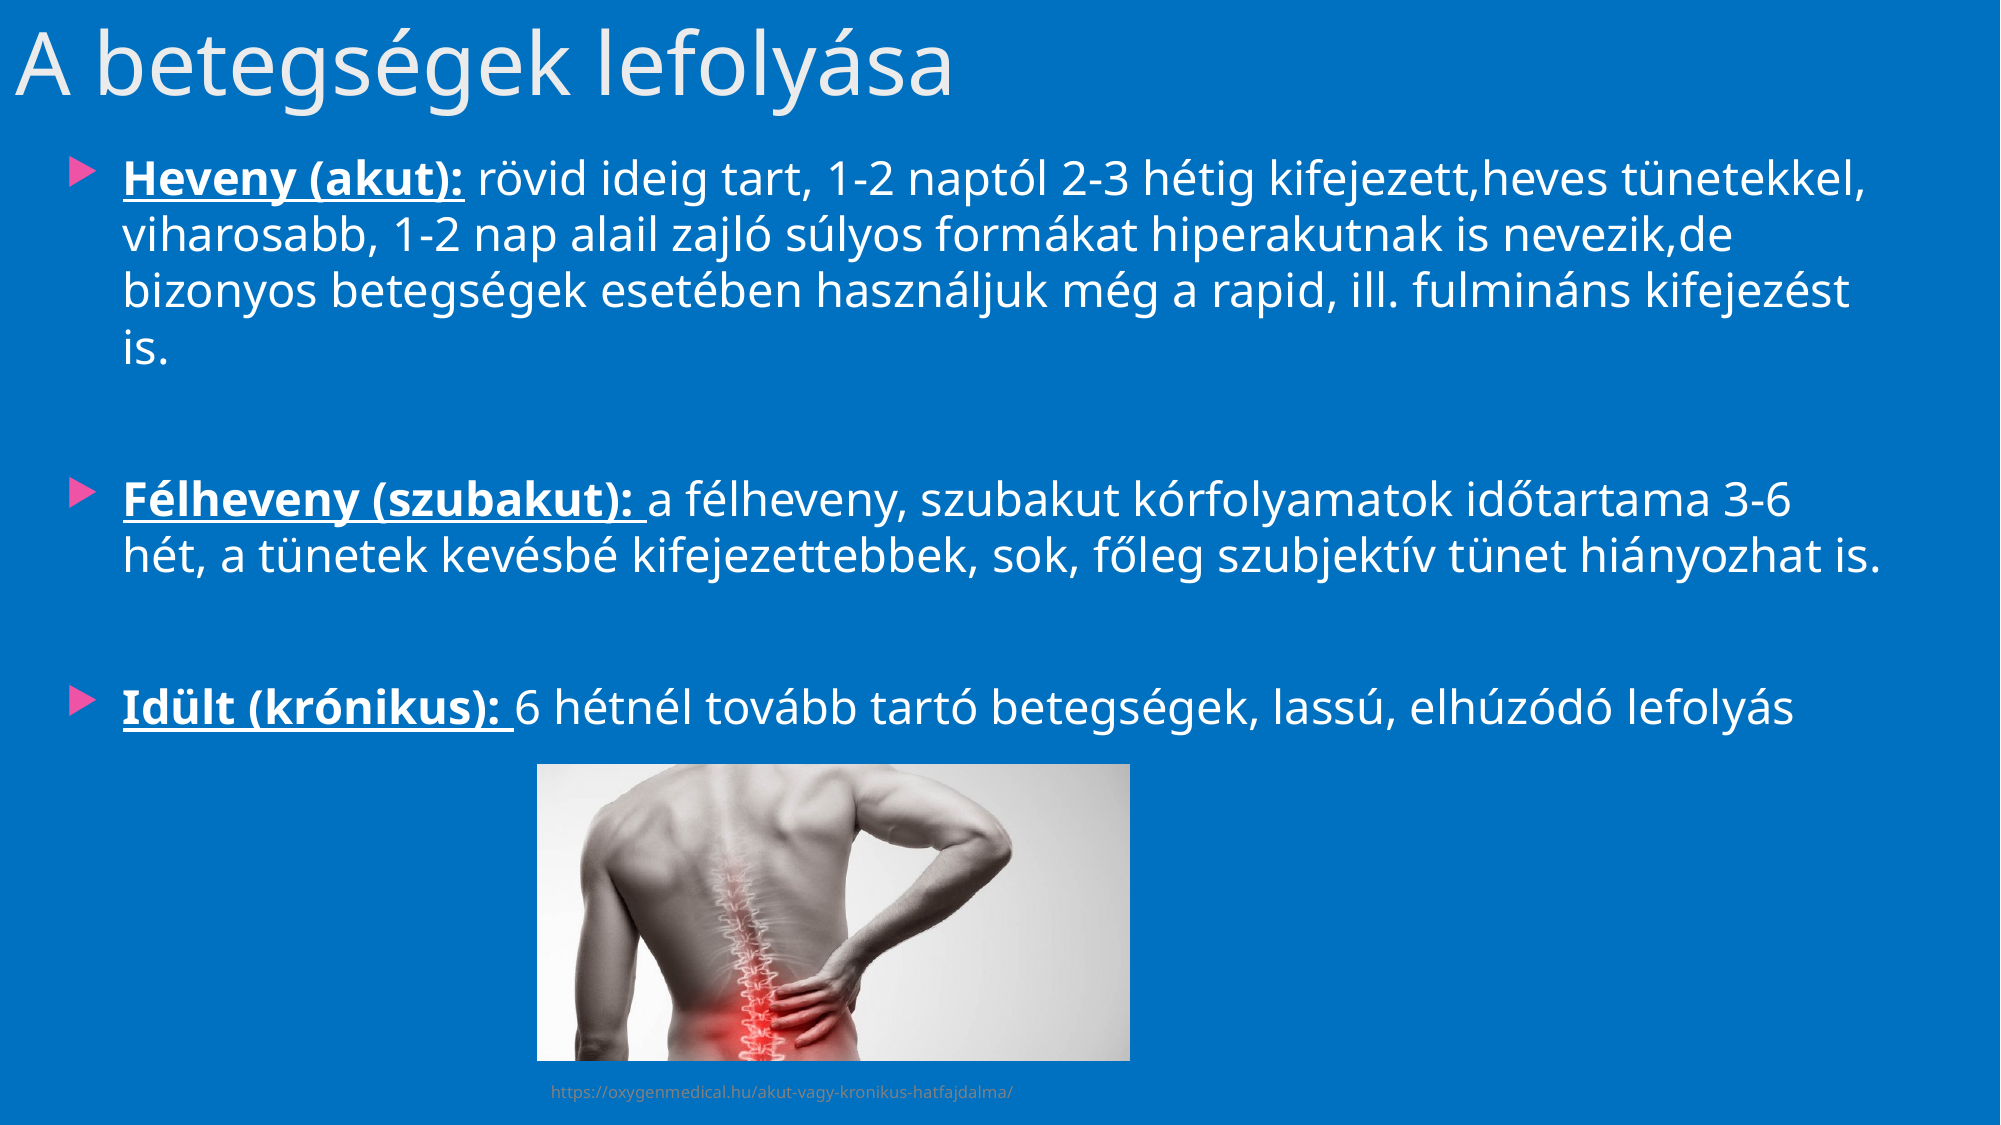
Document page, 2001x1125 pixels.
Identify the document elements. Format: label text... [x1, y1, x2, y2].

text_box https://oxygenmedical.hu/akut-vagy-kronikus-hatfajdalma/ [536, 1074, 1134, 1109]
title A betegségek lefolyása [0, 0, 1701, 192]
list Heveny (akut): rövid ideig tart, 1-2 naptól 2-3 hétig kifejezett,heves tünetekkel, viharosabb, 1-2 nap alail zajló súlyos formákat hiperakutnak is nevezik,de bizonyos betegségek esetében használjuk még a rapid, ill. fulmináns kifejezést is. Félheveny (szubakut): a félheveny, szubakut kórfolyamatok időtartama 3-6 hét, a tünetek kevésbé kifejezettebbek, sok, főleg szubjektív tünet hiányozhat is. Idült (krónikus): 6 hétnél tovább tartó betegségek, lassú, elhúzódó lefolyás [50, 140, 1906, 821]
picture [537, 764, 1130, 1061]
